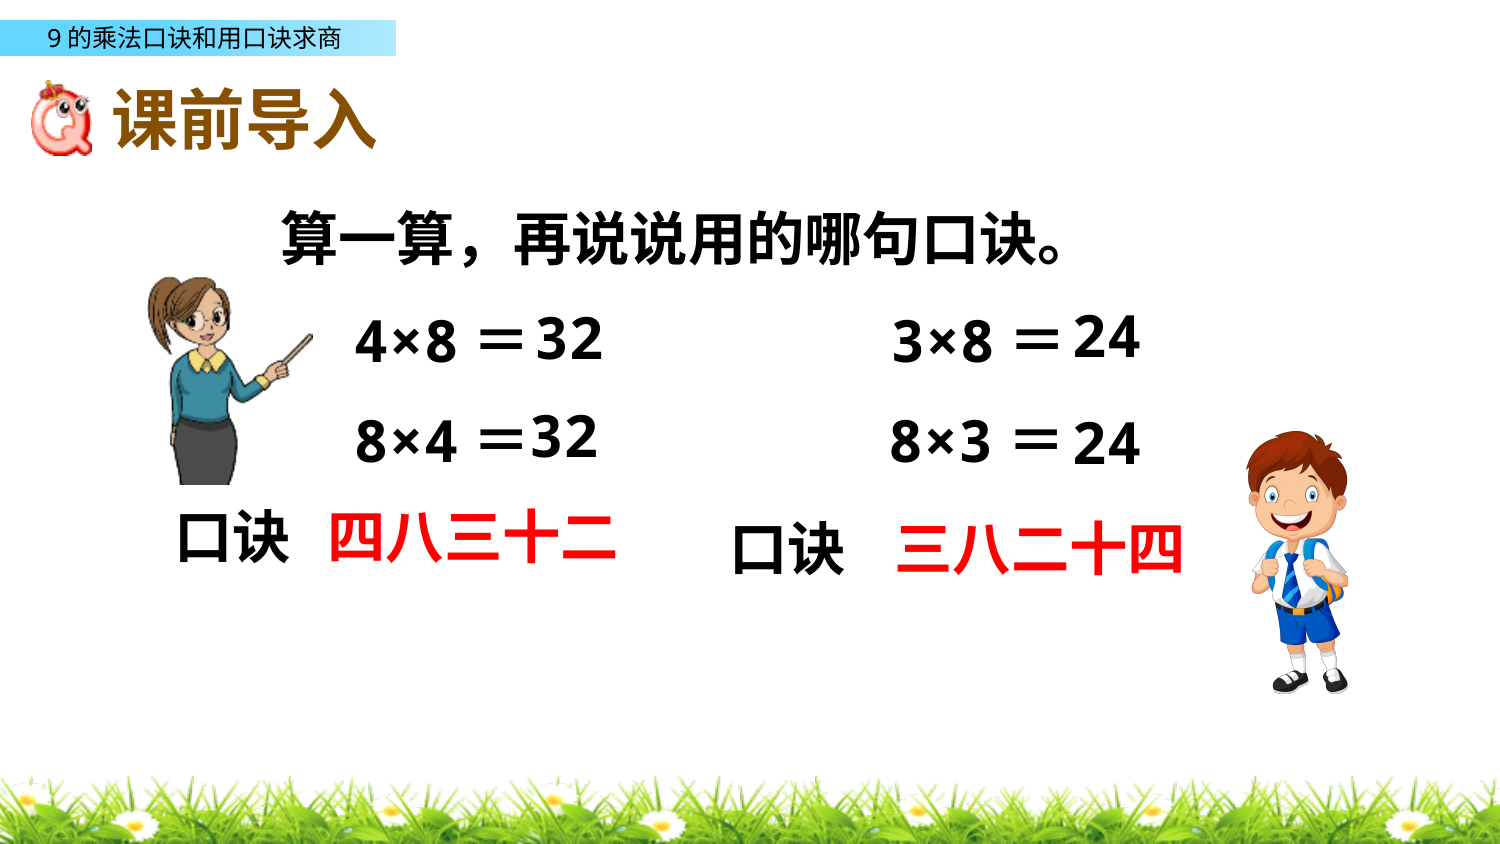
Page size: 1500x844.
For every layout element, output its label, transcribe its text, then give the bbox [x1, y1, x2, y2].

text_box 口诀 [159, 492, 385, 578]
text_box 24 [1057, 398, 1164, 484]
text_box 课前导入 [100, 72, 404, 164]
text_box 8×3＝ [873, 396, 1210, 482]
picture [0, 776, 1500, 844]
picture [1245, 431, 1349, 694]
text_box 三八二十四 [940, 504, 1216, 590]
text_box 24 [1057, 291, 1164, 377]
picture [147, 276, 314, 485]
text_box 算一算，再说说用的哪句口诀。 [265, 194, 1418, 279]
text_box 3×8＝ [875, 296, 1211, 382]
text_box 口诀 [714, 504, 940, 590]
picture [31, 80, 92, 156]
text_box 8×4＝ [338, 396, 675, 482]
text_box 四八三十二 [385, 492, 644, 578]
text_box 32 [519, 293, 727, 379]
text_box 32 [513, 391, 721, 477]
text_box 4×8＝ [338, 296, 675, 382]
